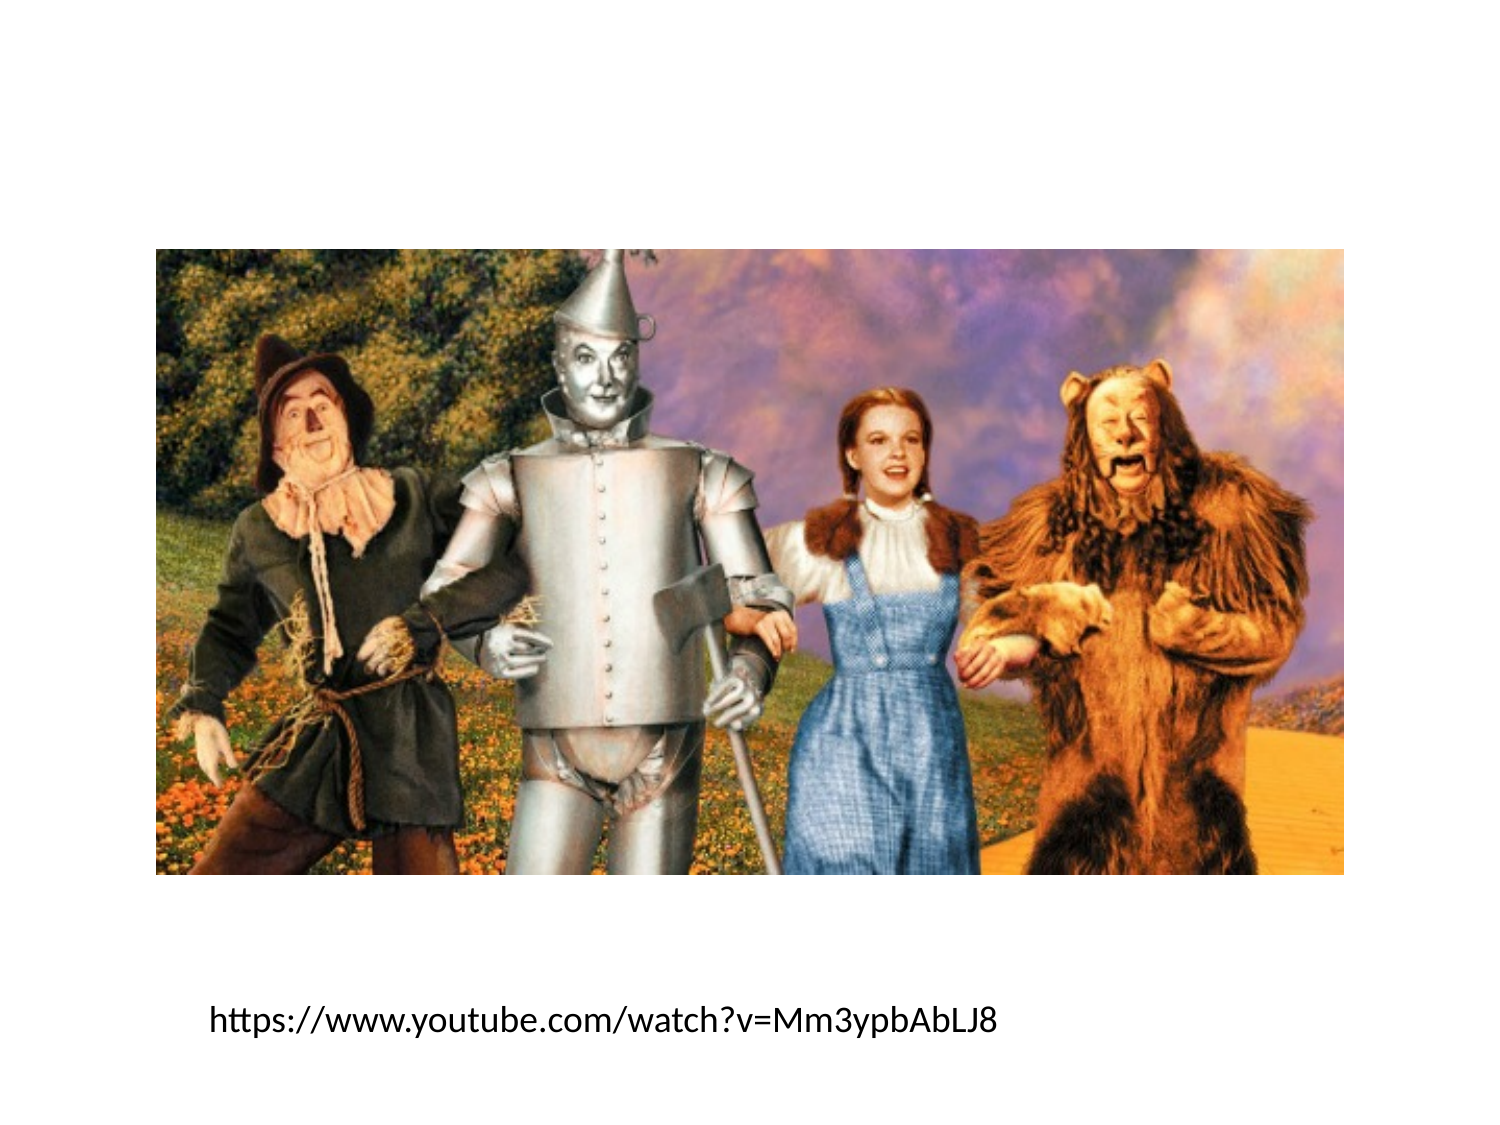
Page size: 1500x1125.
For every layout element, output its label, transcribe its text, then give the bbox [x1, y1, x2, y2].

text_box https://www.youtube.com/watch?v=Mm3ypbAbLJ8 [194, 987, 1014, 1048]
picture [155, 249, 1344, 876]
